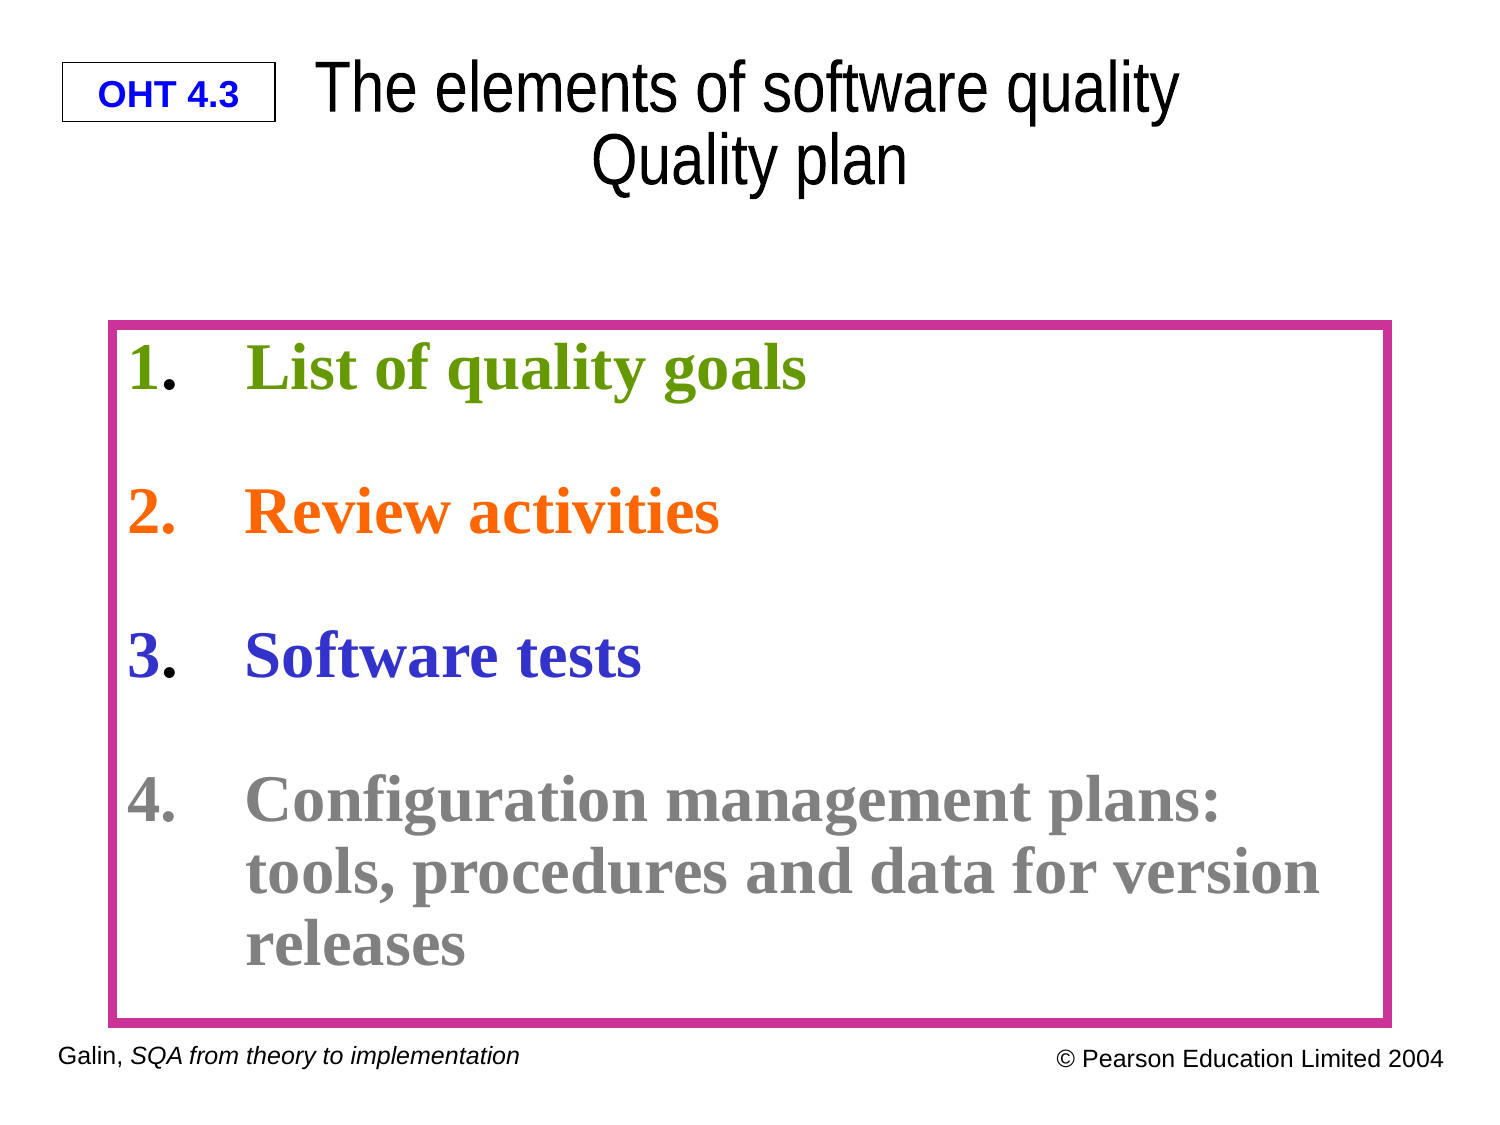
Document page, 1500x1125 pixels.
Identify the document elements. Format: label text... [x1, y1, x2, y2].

list 1. List of quality goals 2. Review activities 3. Software tests 4. Configuration management plans: tools, procedures and data for version releases [112, 324, 1388, 1024]
